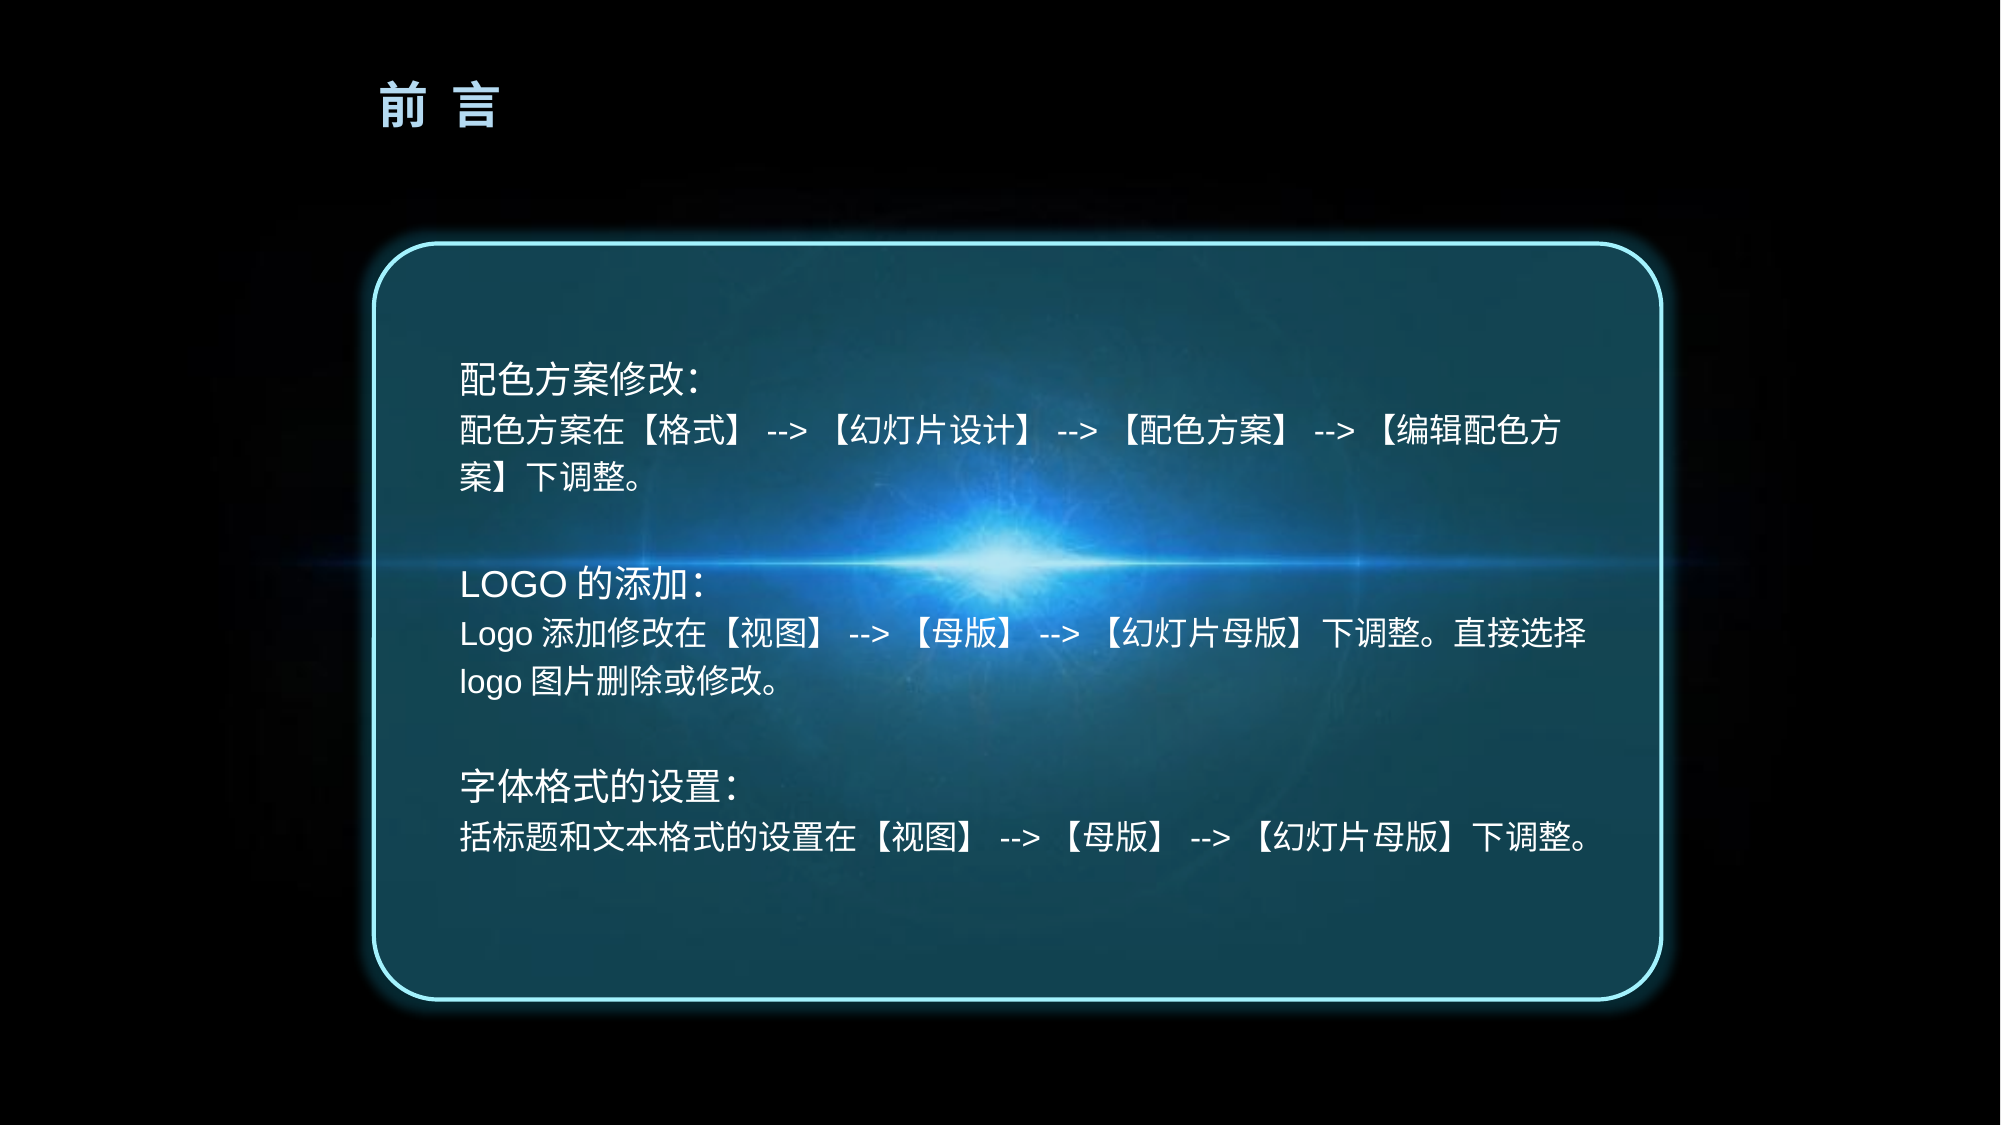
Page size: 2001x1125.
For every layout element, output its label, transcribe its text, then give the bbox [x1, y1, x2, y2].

text_box 前 言 [364, 66, 526, 142]
picture [0, 0, 2001, 1125]
text_box [371, 241, 1664, 1002]
text_box 配色方案修改： 配色方案在【格式】-->【幻灯片设计】-->【配色方案】-->【编辑配色方案】下调整。 LOGO的添加： Logo添加修改在【视图】-->【母版】-->【幻灯片母版】下调整。直接选择logo图片删除或修改。 字体格式的设置： 括标题和文本格式的设置在【视图】-->【母版】-->【幻灯片母版】下调整。 [444, 339, 1626, 864]
